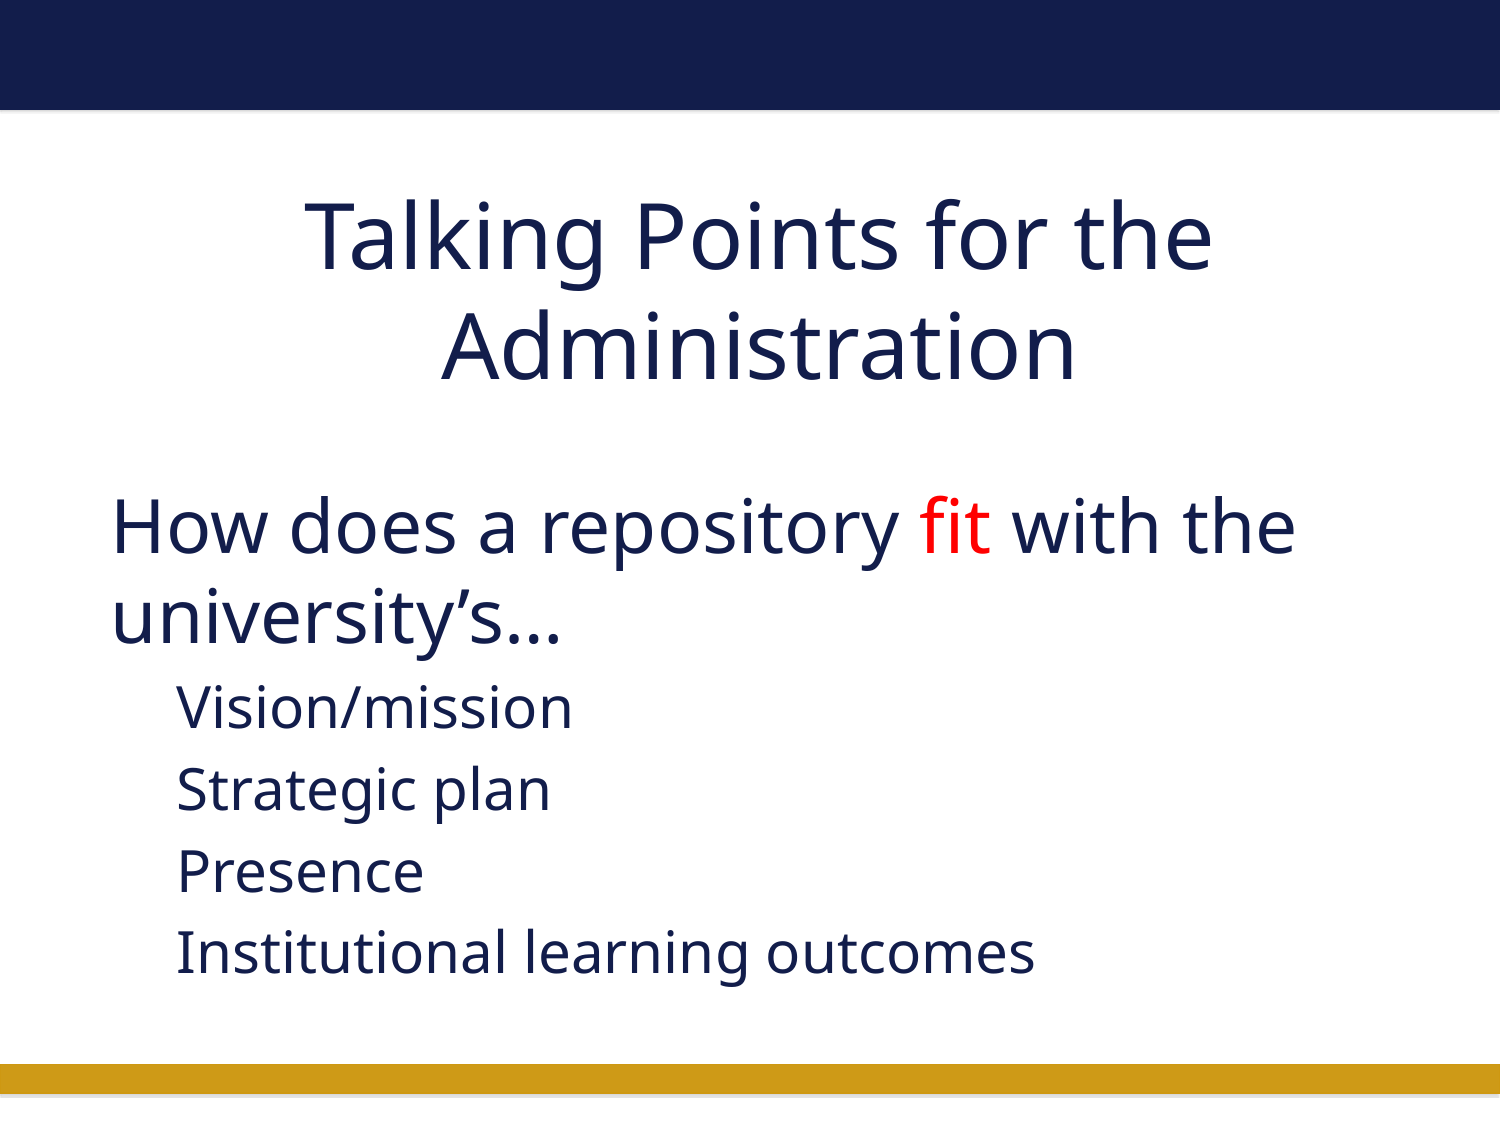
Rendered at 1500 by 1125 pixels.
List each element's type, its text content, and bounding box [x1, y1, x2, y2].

list How does a repository fit with the university’s… Vision/mission Strategic plan Presence Institutional learning outcomes [95, 471, 1425, 1025]
title Talking Points for the Administration [95, 173, 1425, 402]
